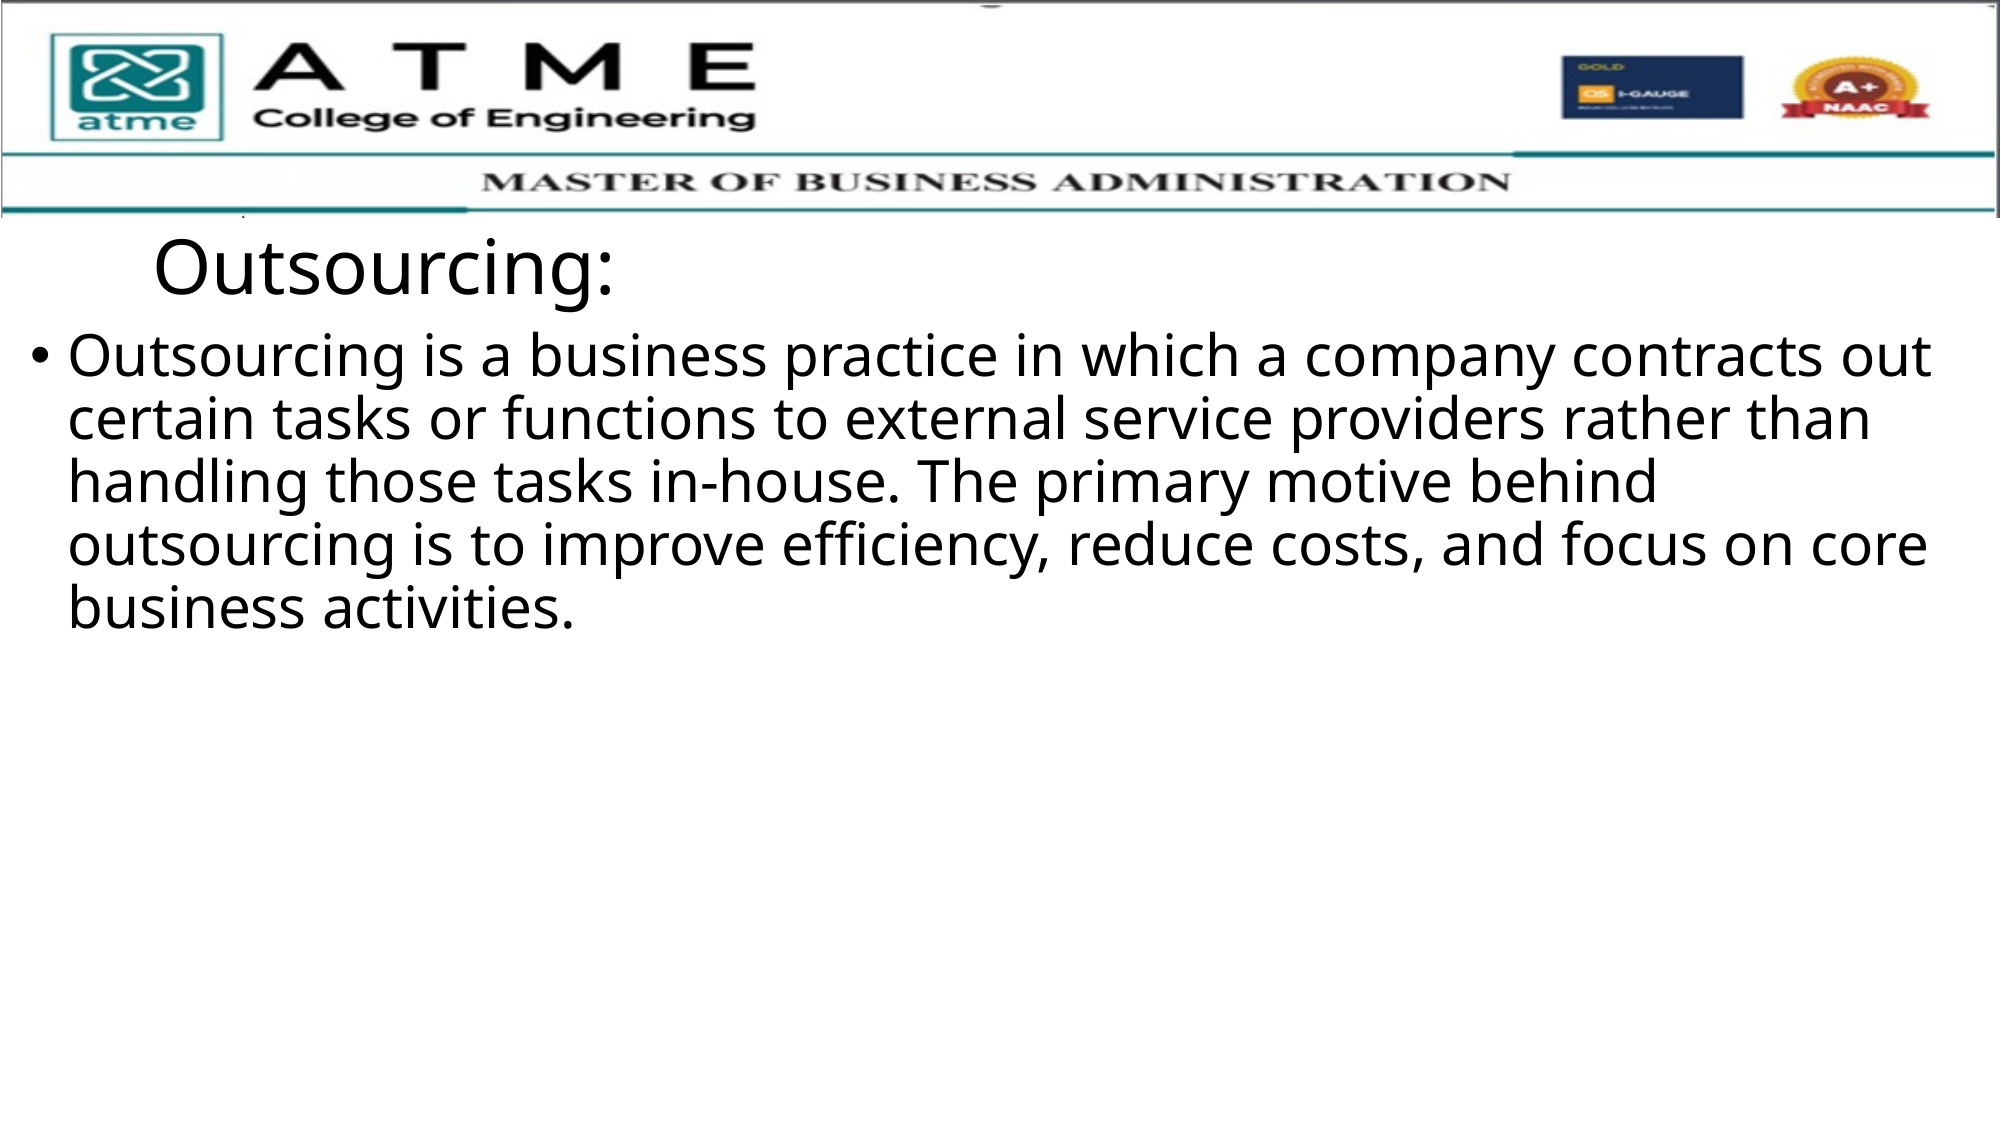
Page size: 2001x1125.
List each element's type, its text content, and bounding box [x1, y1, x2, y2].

list Outsourcing is a business practice in which a company contracts out certain tasks or functions to external service providers rather than handling those tasks in-house. The primary motive behind outsourcing is to improve efficiency, reduce costs, and focus on core business activities. [15, 318, 1982, 1099]
picture [1, 0, 2000, 218]
title Outsourcing: [137, 221, 1863, 318]
